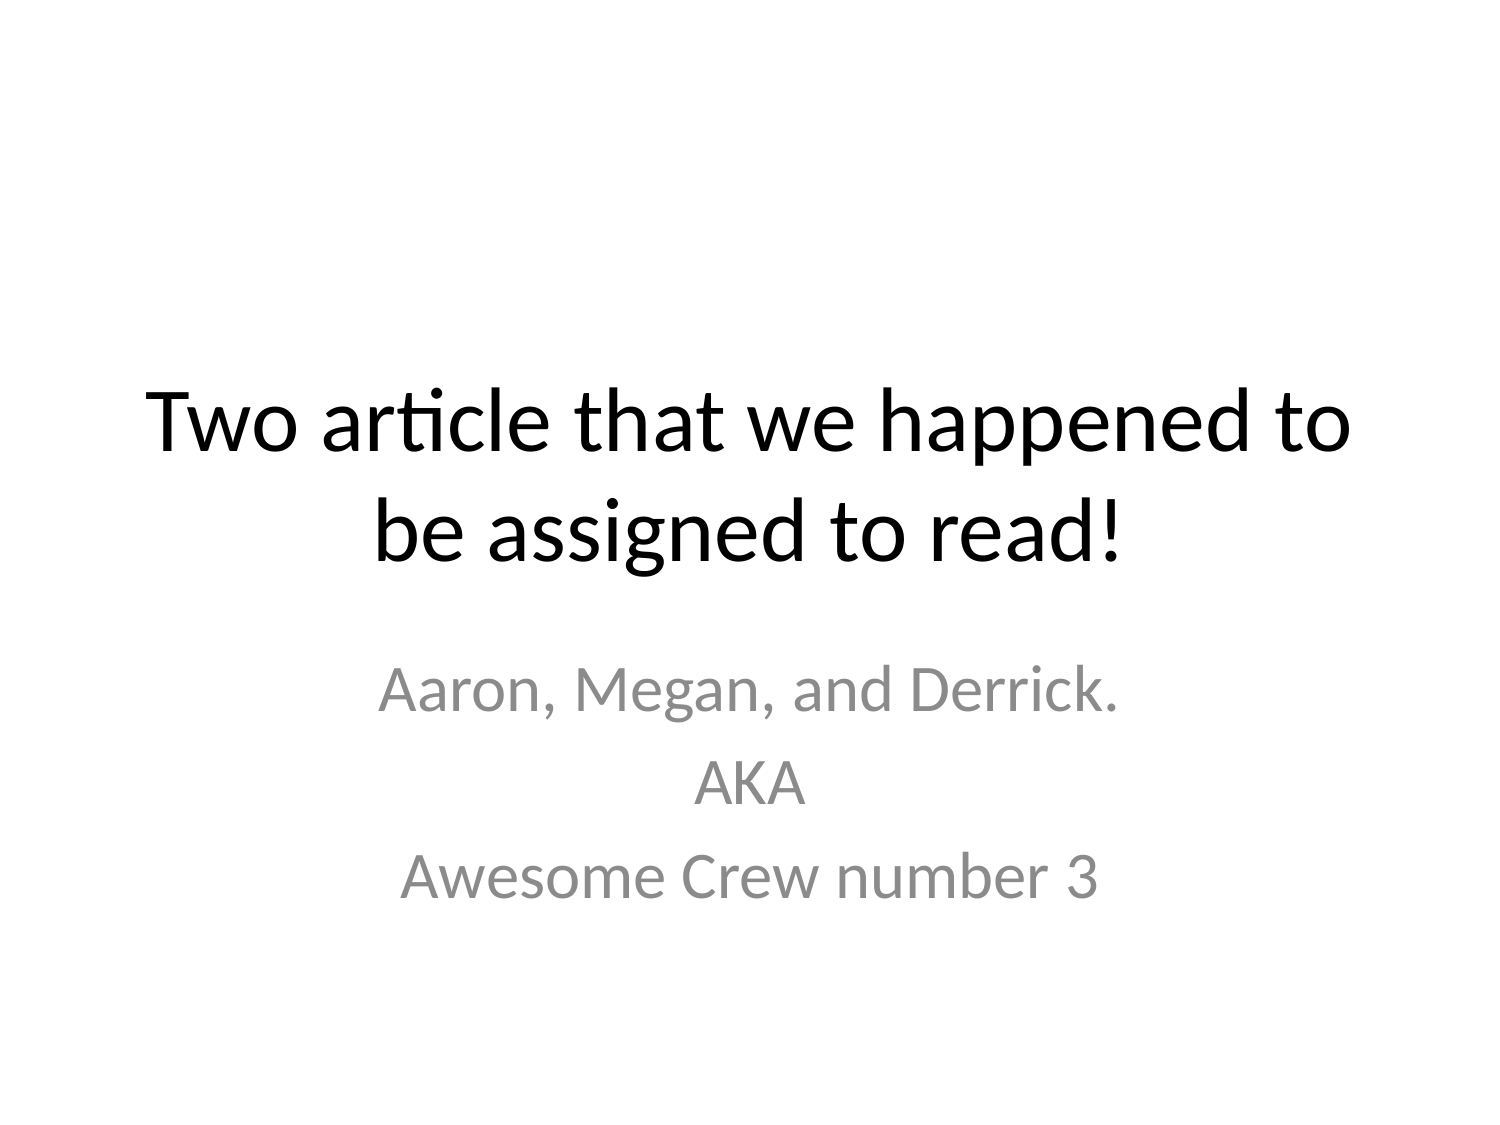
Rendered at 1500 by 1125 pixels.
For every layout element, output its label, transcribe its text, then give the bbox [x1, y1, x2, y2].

title Two article that we happened to be assigned to read! [112, 349, 1388, 591]
subtitle Aaron, Megan, and Derrick. AKA Awesome Crew number 3 [225, 637, 1275, 925]
